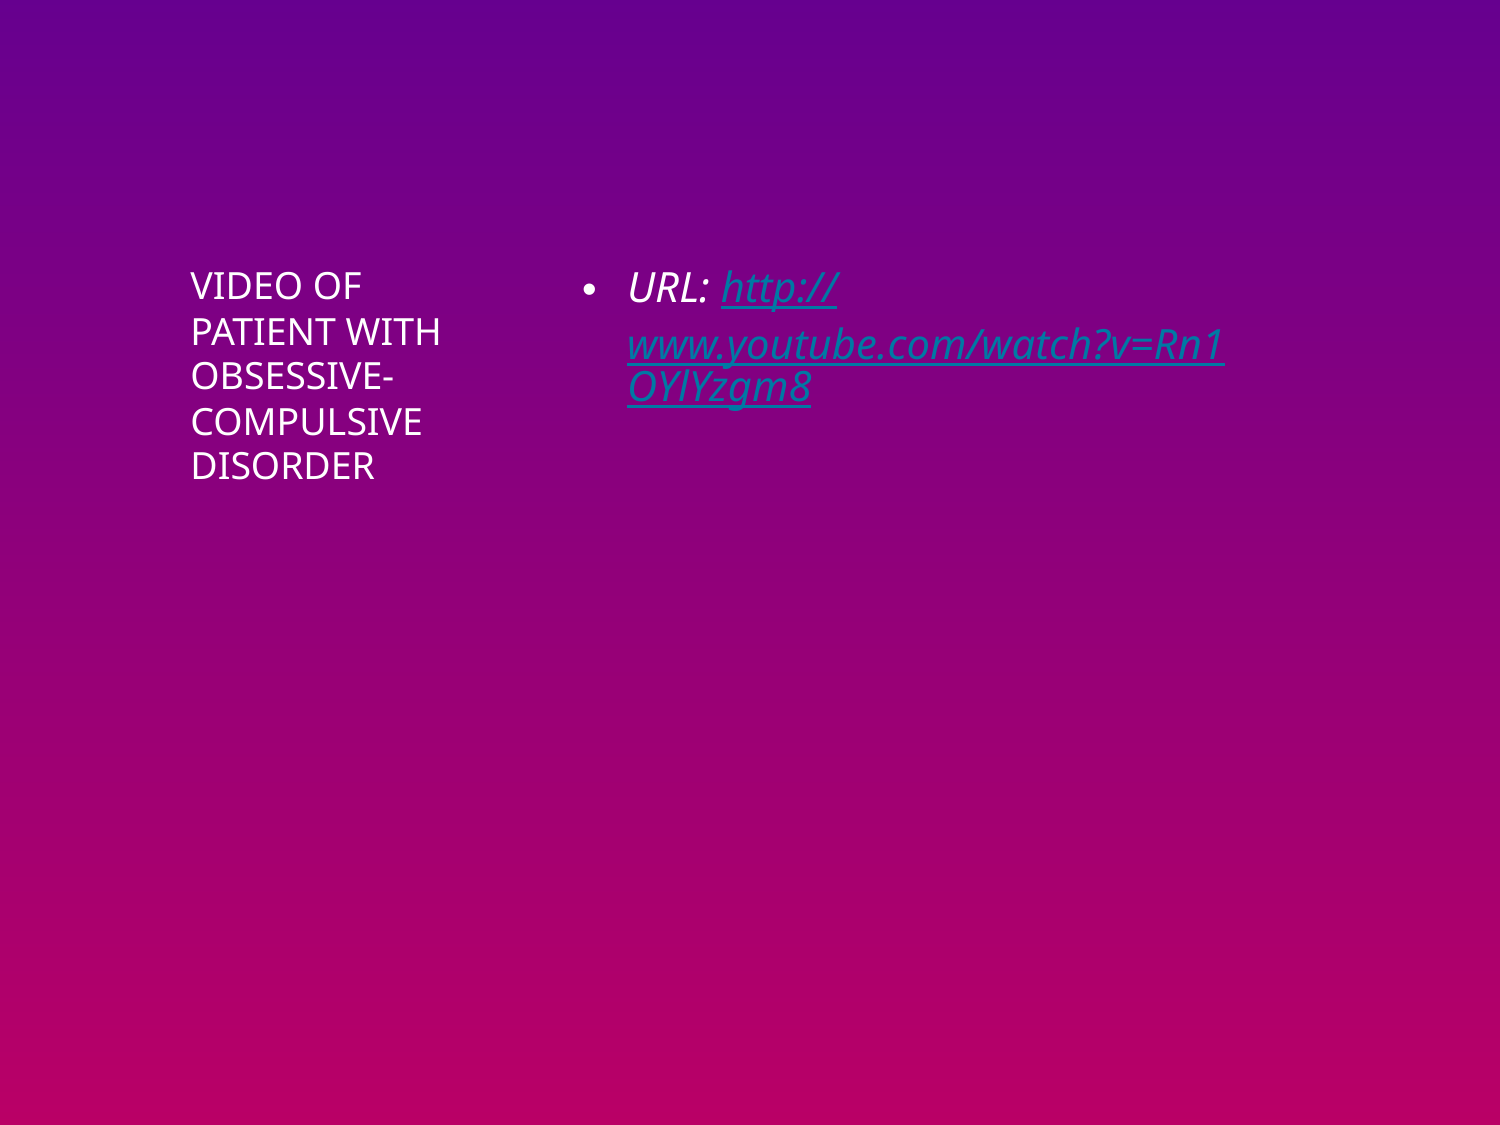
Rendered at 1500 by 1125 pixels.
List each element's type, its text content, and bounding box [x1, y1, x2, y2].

title Video of patient with obsessive-compulsive disorder [175, 254, 516, 580]
list URL: http://www.youtube.com/watch?v=Rn1OYlYzgm8 [566, 253, 1260, 891]
